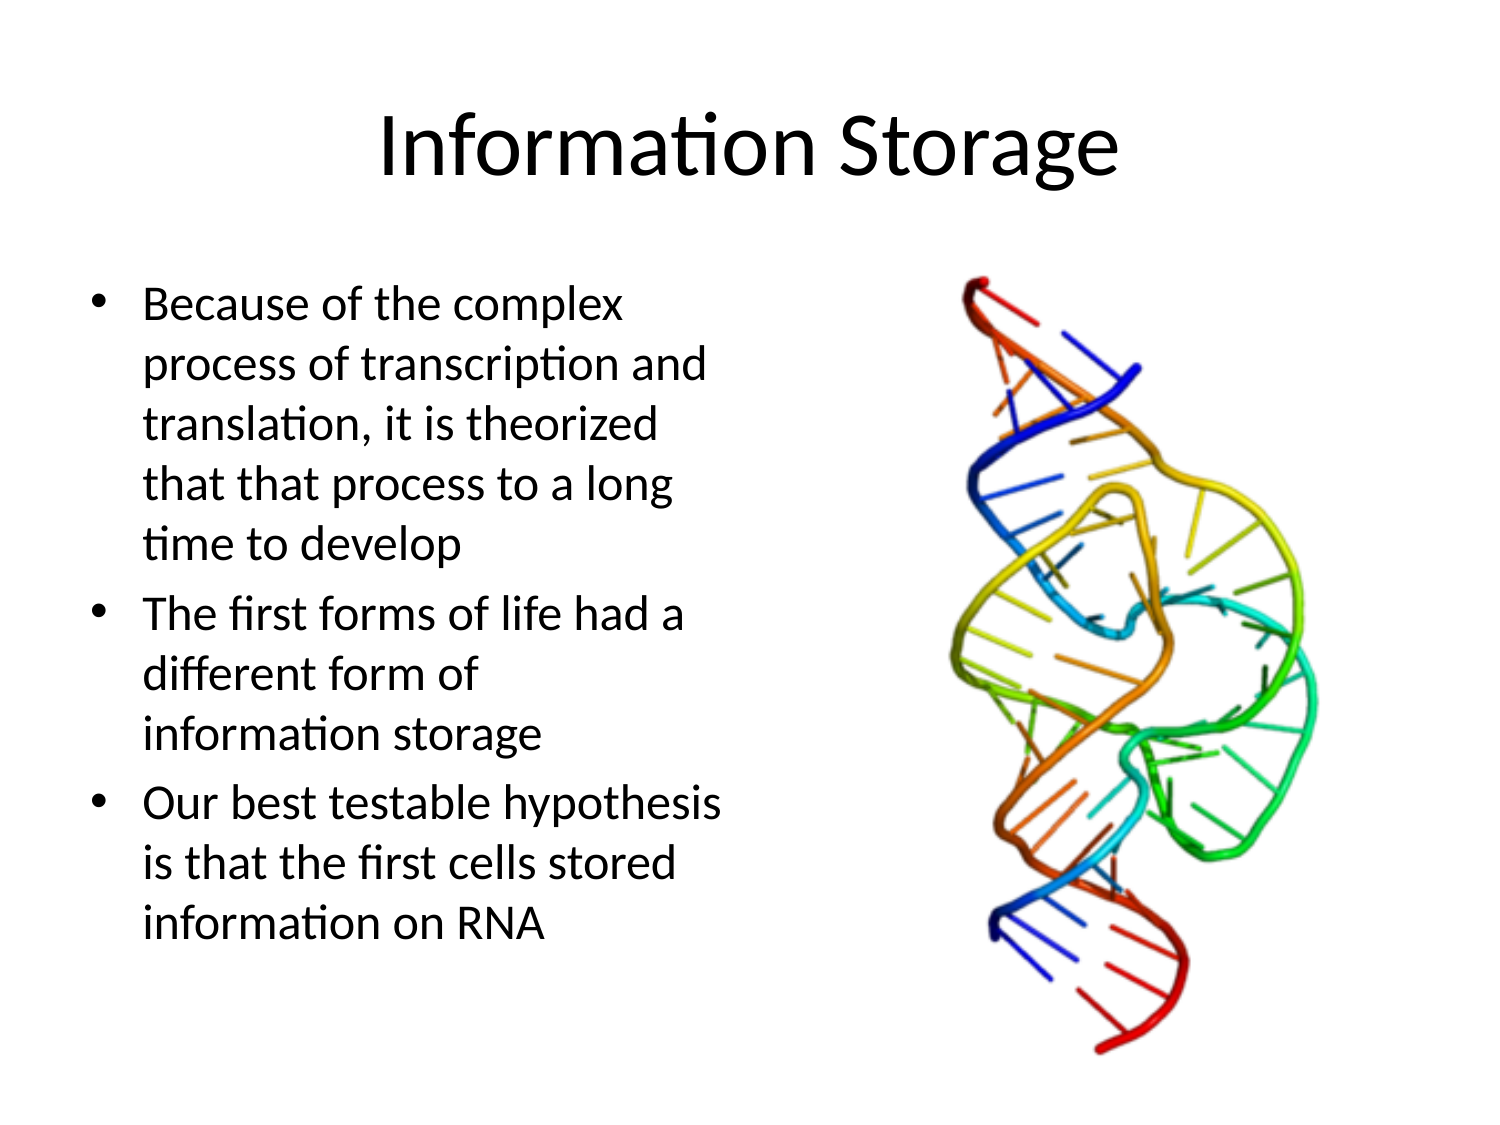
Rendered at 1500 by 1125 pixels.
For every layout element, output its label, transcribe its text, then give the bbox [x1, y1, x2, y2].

picture [887, 259, 1376, 1071]
list Because of the complex process of transcription and translation, it is theorized that that process to a long time to develop The first forms of life had a different form of information storage Our best testable hypothesis is that the first cells stored information on RNA [75, 262, 738, 1005]
title Information Storage [75, 45, 1425, 233]
